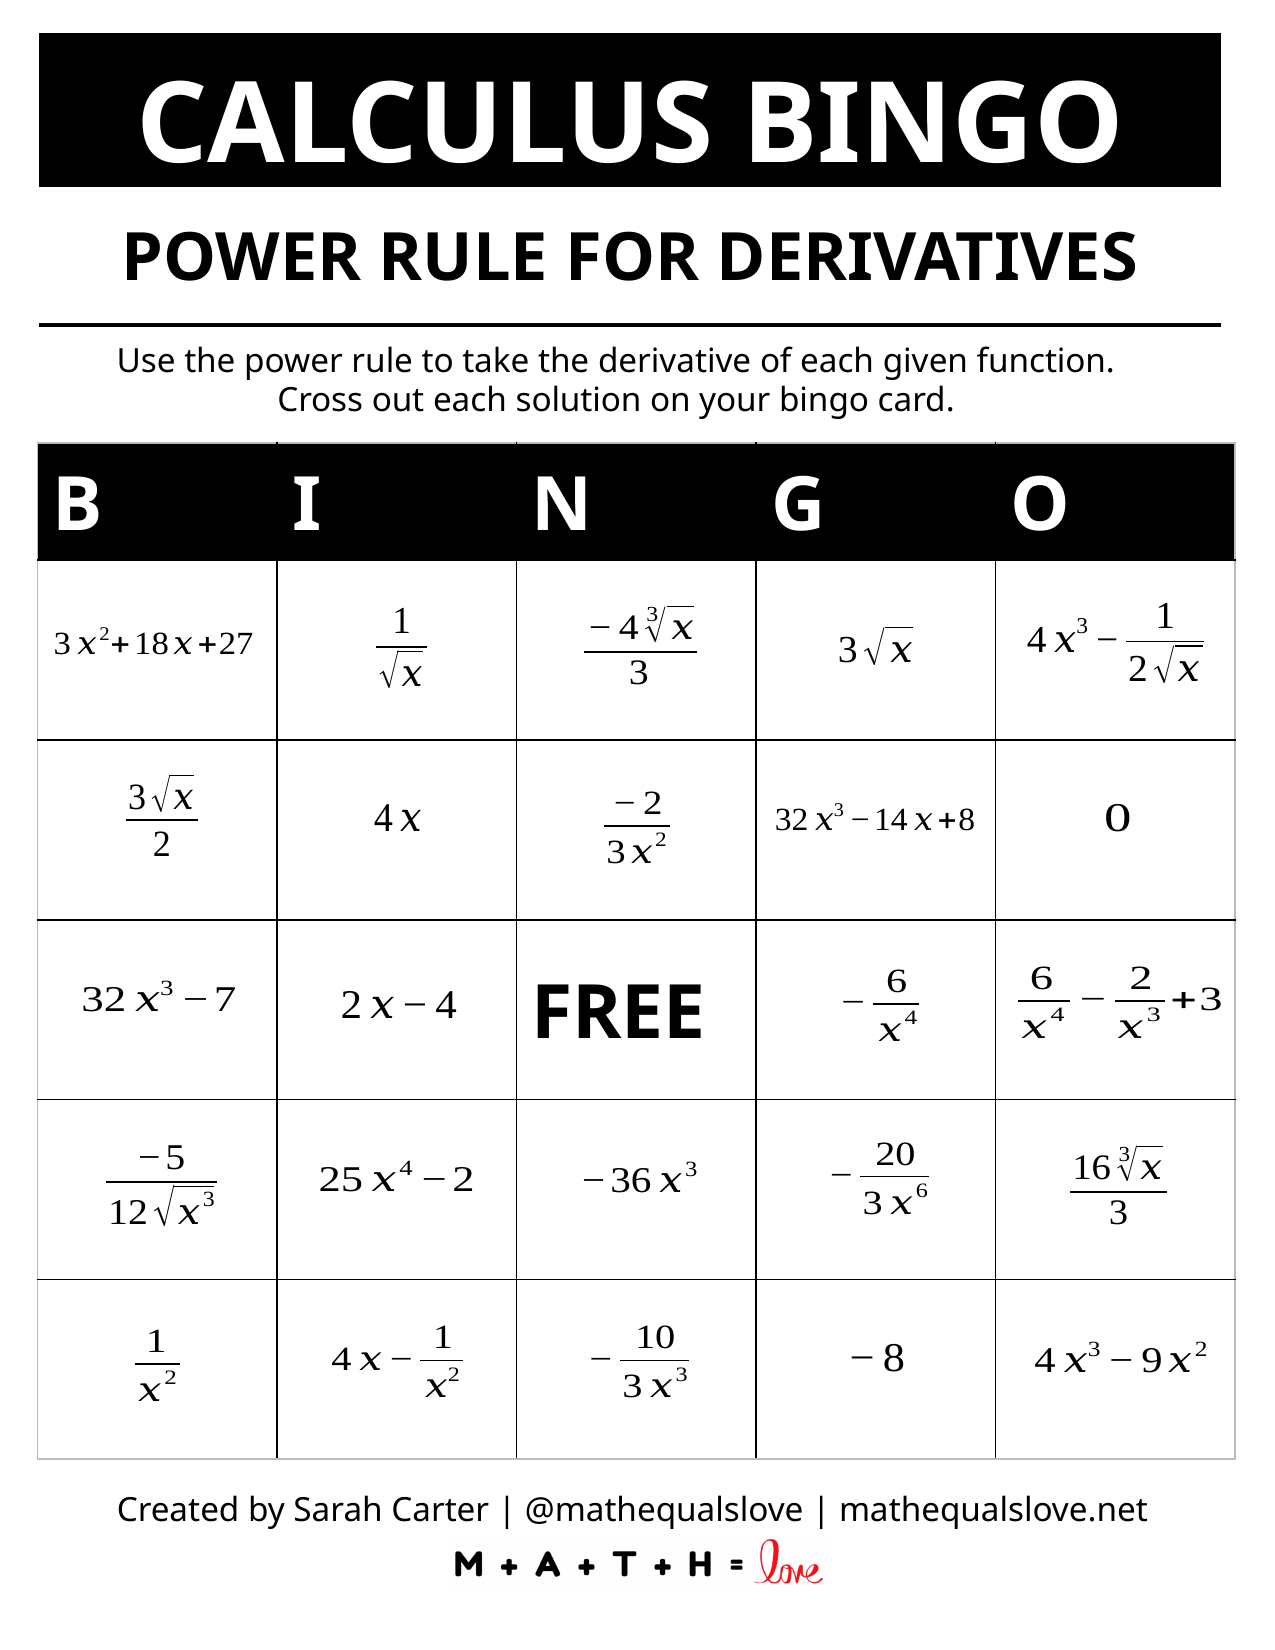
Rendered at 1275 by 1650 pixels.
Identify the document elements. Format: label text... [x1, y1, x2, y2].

table_cell [38, 561, 276, 739]
table_header CALCULUS BINGO [39, 36, 1221, 183]
picture [446, 1536, 829, 1590]
table_cell [278, 1100, 516, 1279]
table_cell [278, 561, 516, 739]
table_header N [517, 444, 755, 559]
table_cell [278, 741, 516, 919]
table_cell [757, 741, 995, 919]
table_header O [996, 444, 1234, 559]
table_header I [278, 444, 516, 559]
text_box Use the power rule to take the derivative of each given function. Cross out each solution on your bingo card. [28, 331, 1214, 426]
table_cell [757, 561, 995, 739]
table_header G [757, 444, 995, 559]
table_cell [996, 1280, 1234, 1458]
table_header B [38, 444, 276, 559]
table_cell POWER RULE FOR DERIVATIVES [39, 187, 1221, 323]
table_cell [278, 1280, 516, 1458]
table_cell [38, 741, 276, 919]
table_cell [38, 1280, 276, 1458]
table_cell [996, 741, 1234, 919]
table_cell [517, 741, 755, 919]
text_box Created by Sarah Carter | @mathequalslove | mathequalslove.net [53, 1481, 1222, 1536]
table_cell [517, 1100, 755, 1279]
table_cell [517, 561, 755, 739]
table_cell [996, 921, 1234, 1099]
table_cell [757, 921, 995, 1099]
table_cell [38, 1100, 276, 1279]
table_cell FREE [517, 921, 755, 1099]
table_cell [517, 1280, 755, 1458]
table_cell [996, 561, 1234, 739]
table_cell [278, 921, 516, 1099]
table_cell [757, 1280, 995, 1458]
table_cell [757, 1100, 995, 1279]
table_cell [996, 1100, 1234, 1279]
table_cell [38, 921, 276, 1099]
